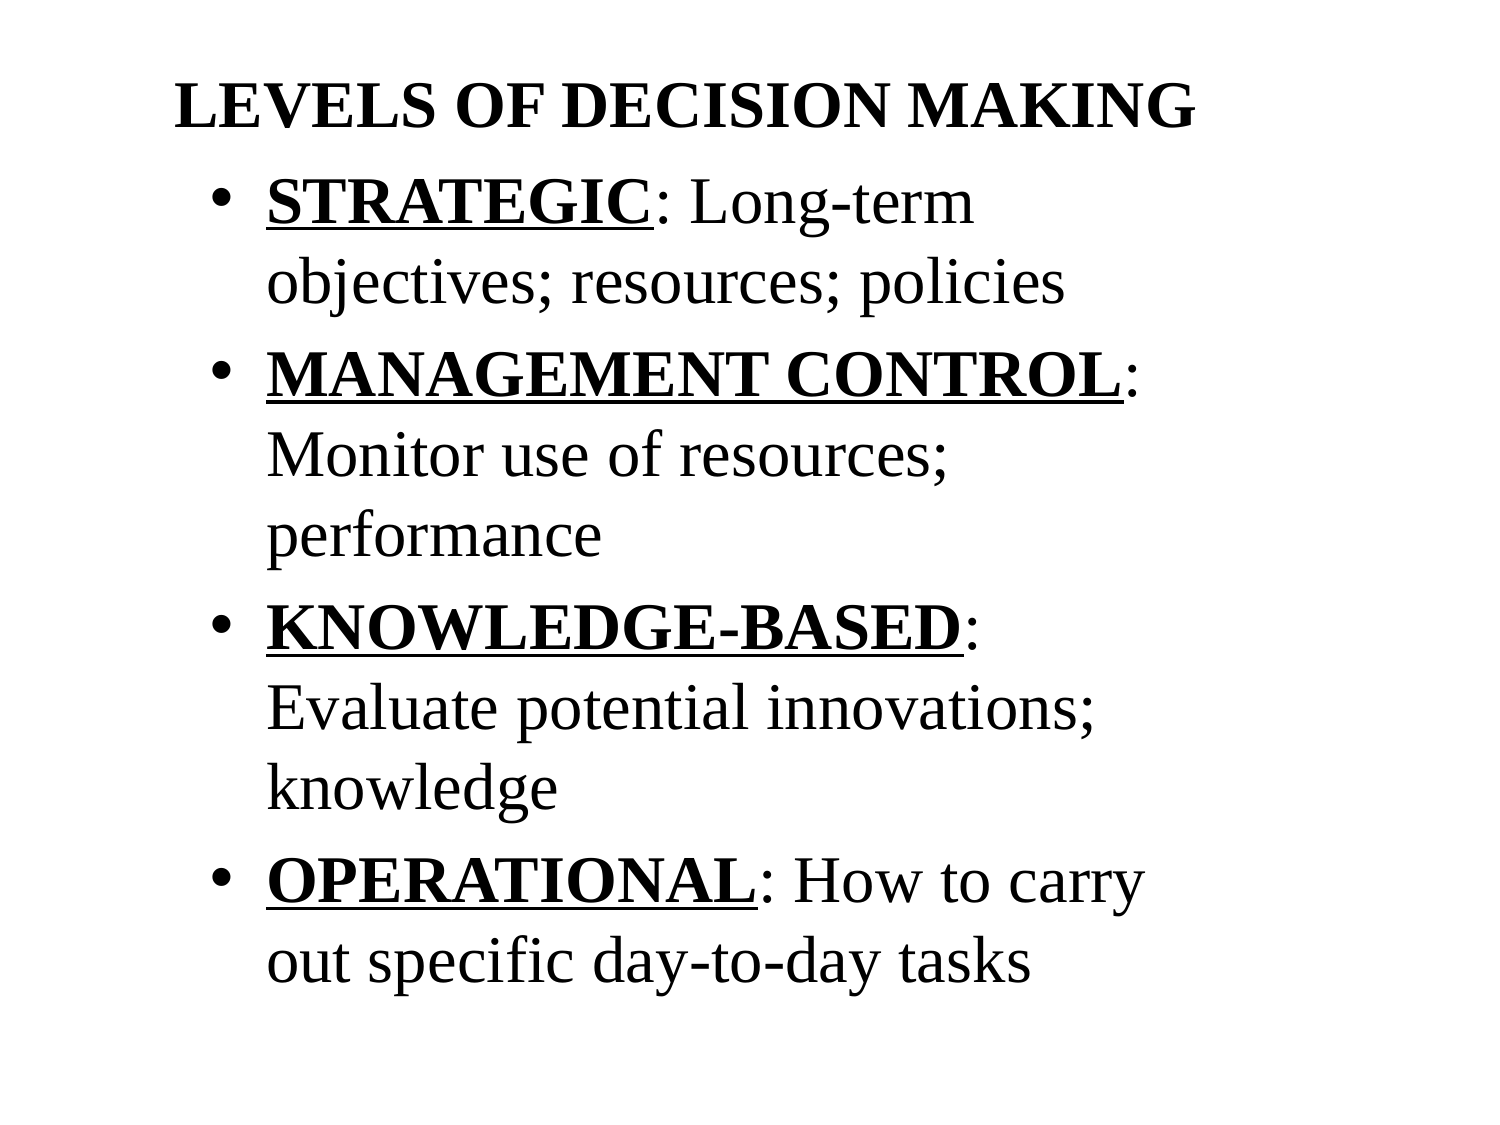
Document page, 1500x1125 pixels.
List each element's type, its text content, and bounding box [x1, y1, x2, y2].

list STRATEGIC: Long-term objectives; resources; policies MANAGEMENT CONTROL: Monitor use of resources; performance KNOWLEDGE-BASED: Evaluate potential innovations; knowledge OPERATIONAL: How to carry out specific day-to-day tasks [194, 148, 1246, 1012]
title LEVELS OF DECISION MAKING [123, 30, 1250, 170]
